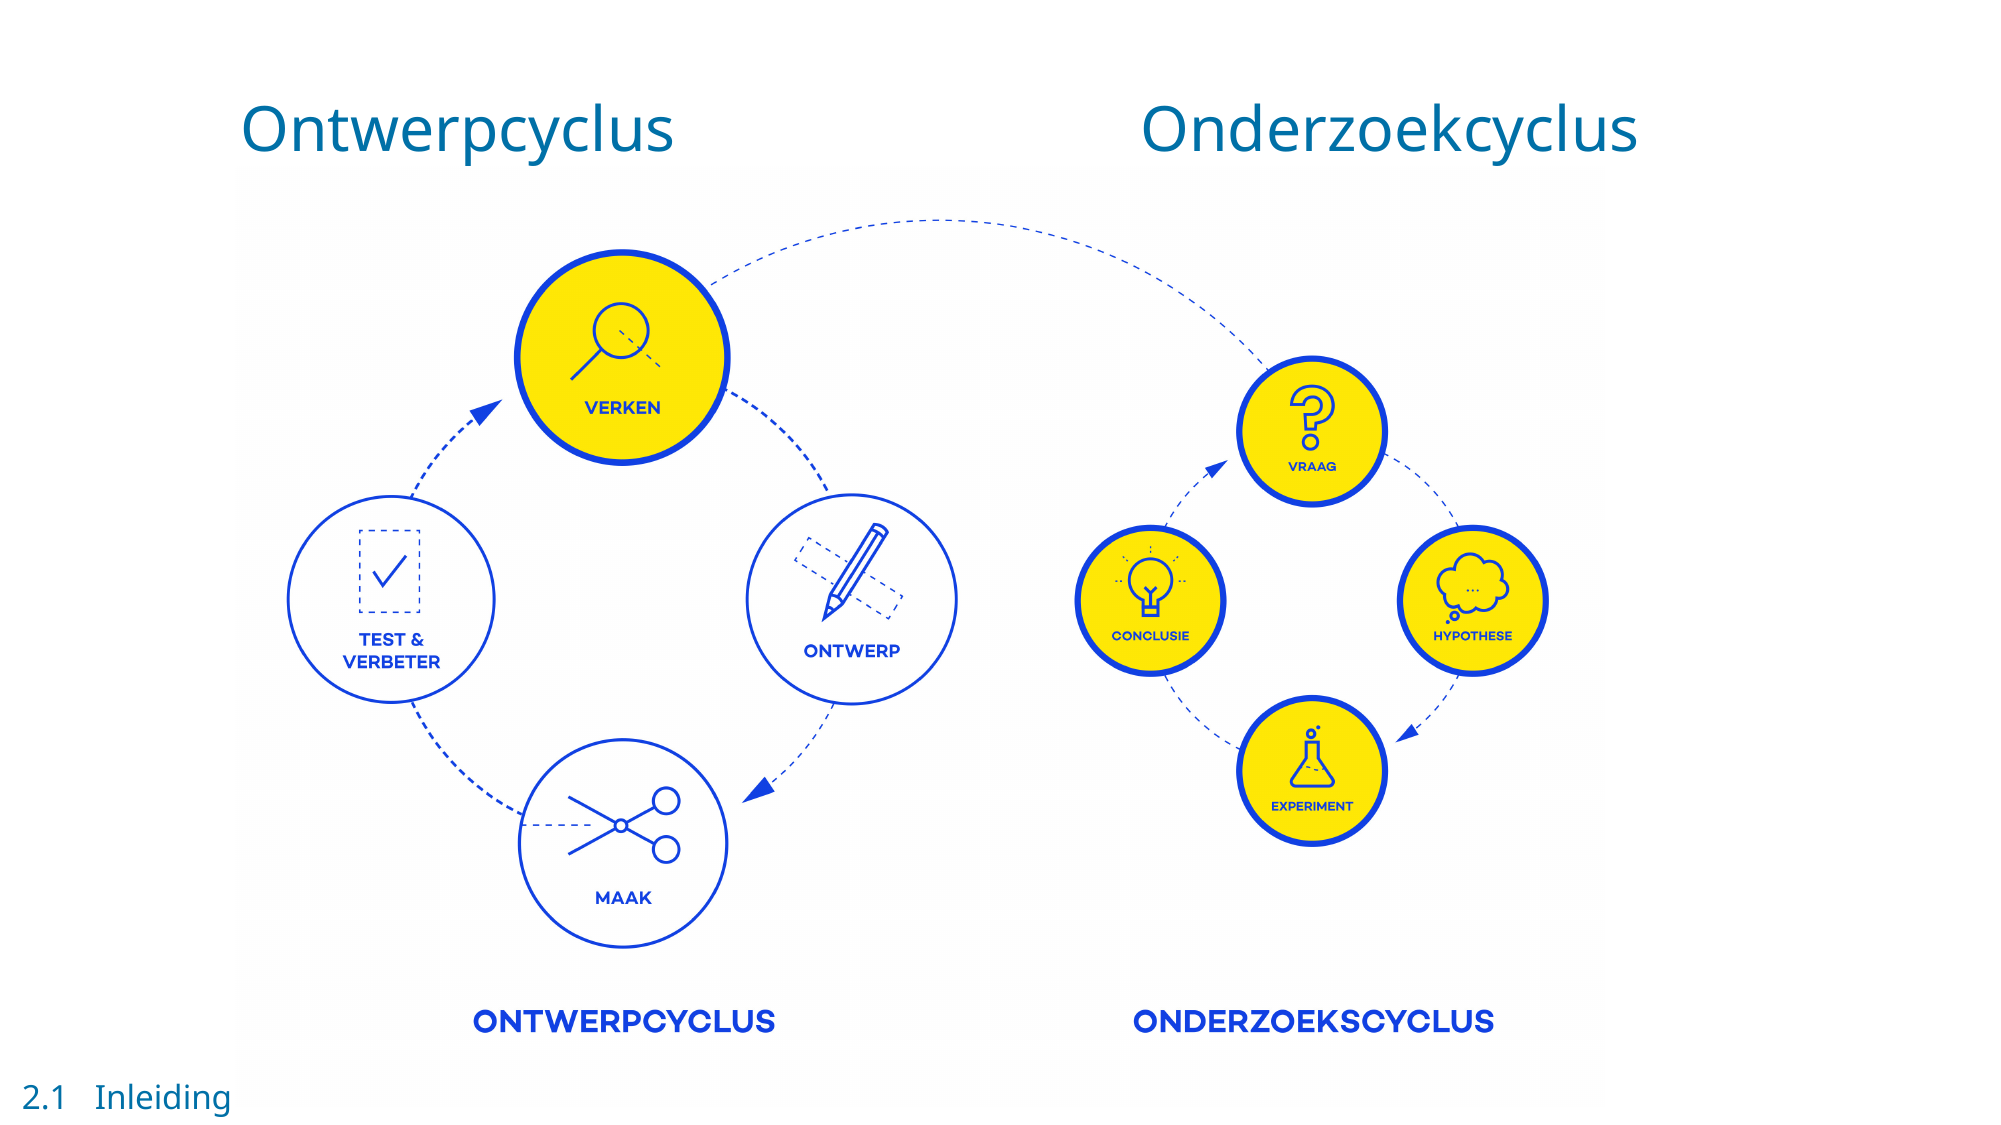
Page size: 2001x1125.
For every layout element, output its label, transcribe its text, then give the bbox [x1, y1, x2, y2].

picture [235, 166, 1605, 1107]
text_box 2.1 Inleiding [21, 1076, 348, 1116]
title Ontwerpcyclus Onderzoekcyclus [90, 89, 1910, 247]
